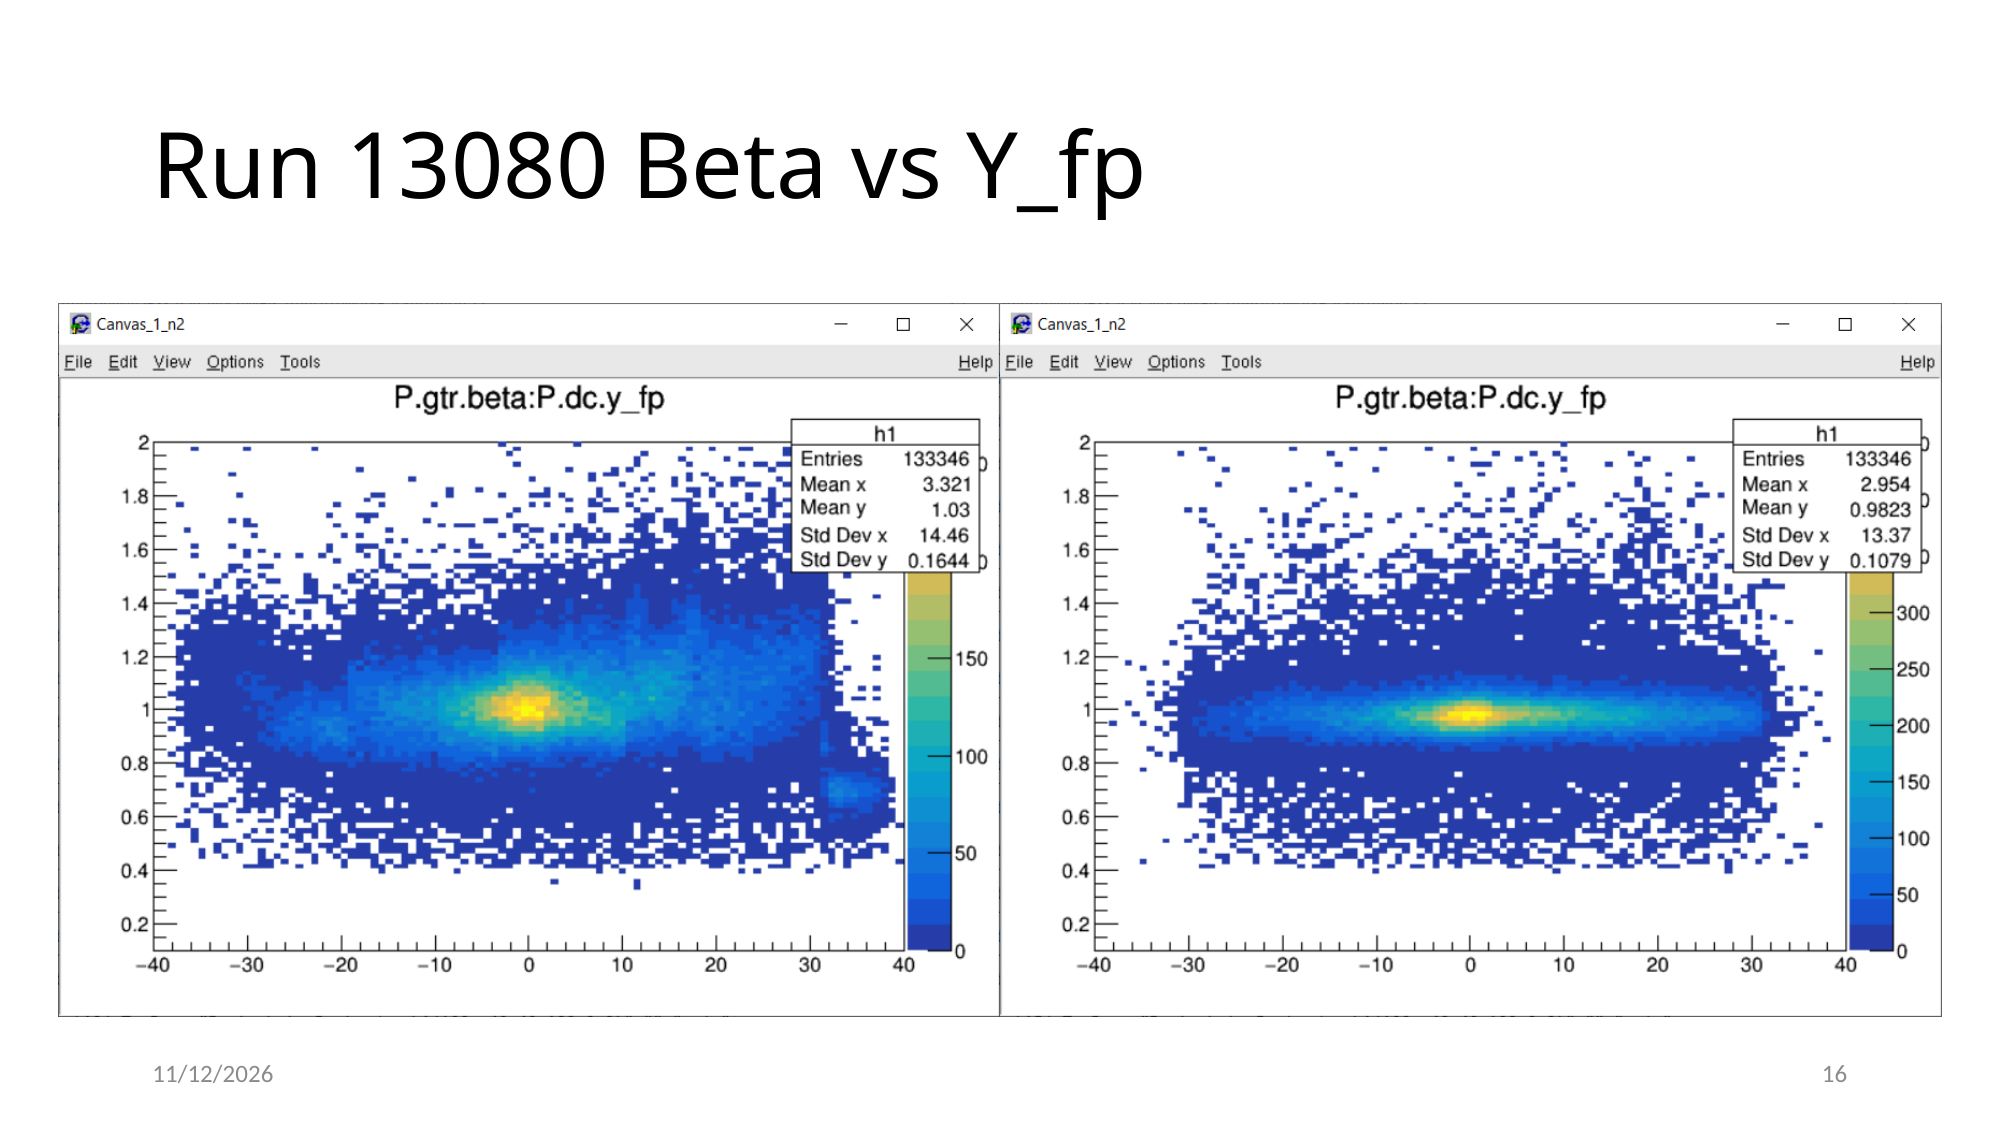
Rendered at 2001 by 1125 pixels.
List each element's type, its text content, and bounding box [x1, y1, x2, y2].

title Run 13080 Beta vs Y_fp [137, 59, 1863, 278]
picture [999, 303, 1942, 1017]
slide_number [137, 1042, 588, 1103]
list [58, 303, 999, 1017]
slide_number 16 [1412, 1042, 1863, 1103]
